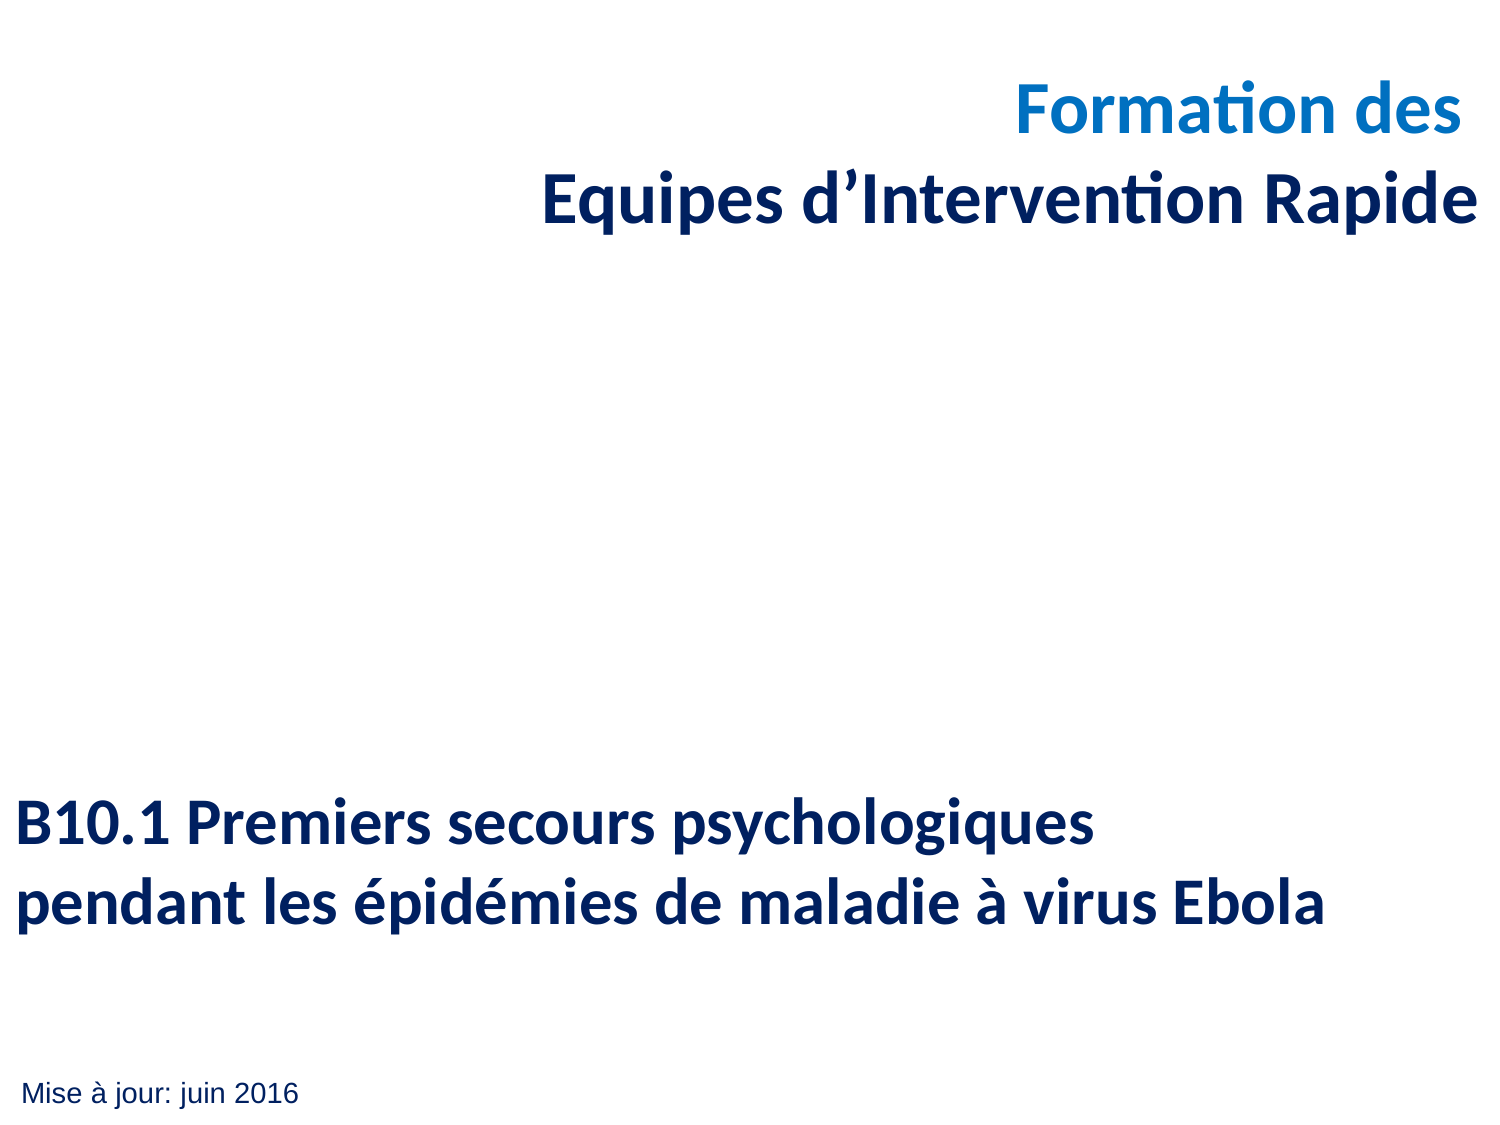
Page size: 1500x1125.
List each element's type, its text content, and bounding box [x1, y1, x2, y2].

text_box Mise à jour: juin 2016 [6, 1067, 315, 1117]
title Formation des Equipes d’Intervention Rapide [277, 54, 1495, 243]
list B10.1 Premiers secours psychologiques pendant les épidémies de maladie à virus Ebola [0, 770, 1350, 976]
